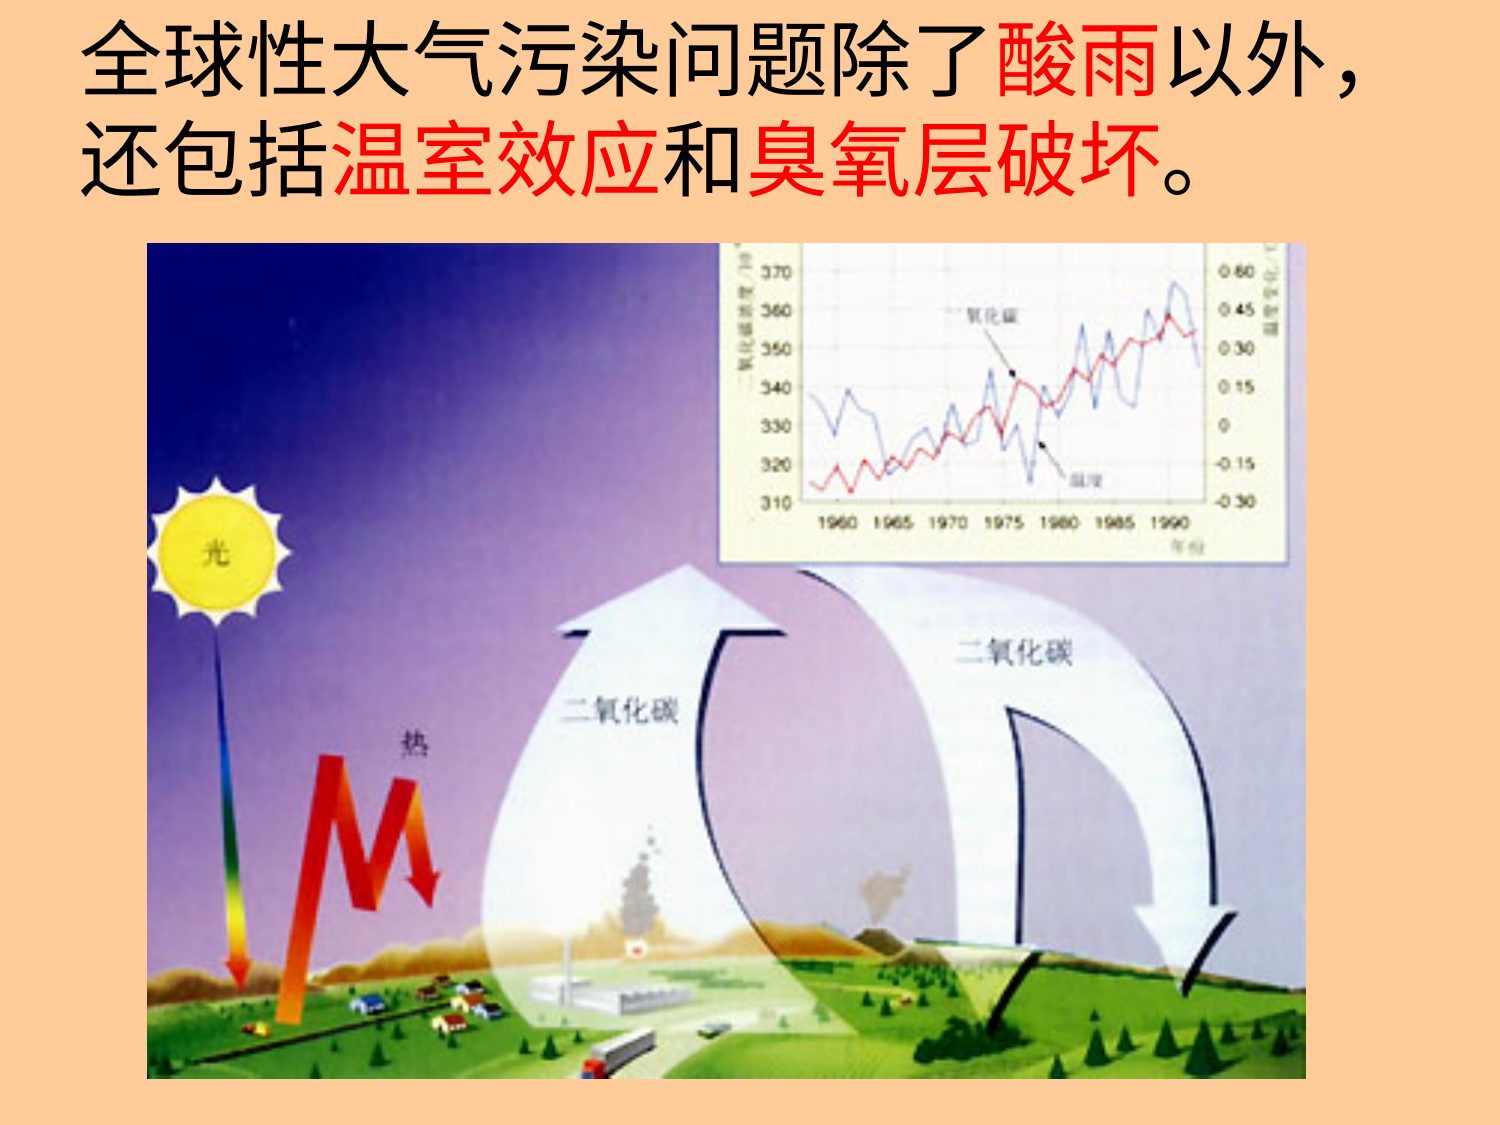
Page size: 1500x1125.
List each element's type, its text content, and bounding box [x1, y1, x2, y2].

picture [147, 243, 1306, 1080]
text_box 全球性大气污染问题除了酸雨以外，还包括温室效应和臭氧层破坏。 [64, 0, 1459, 215]
